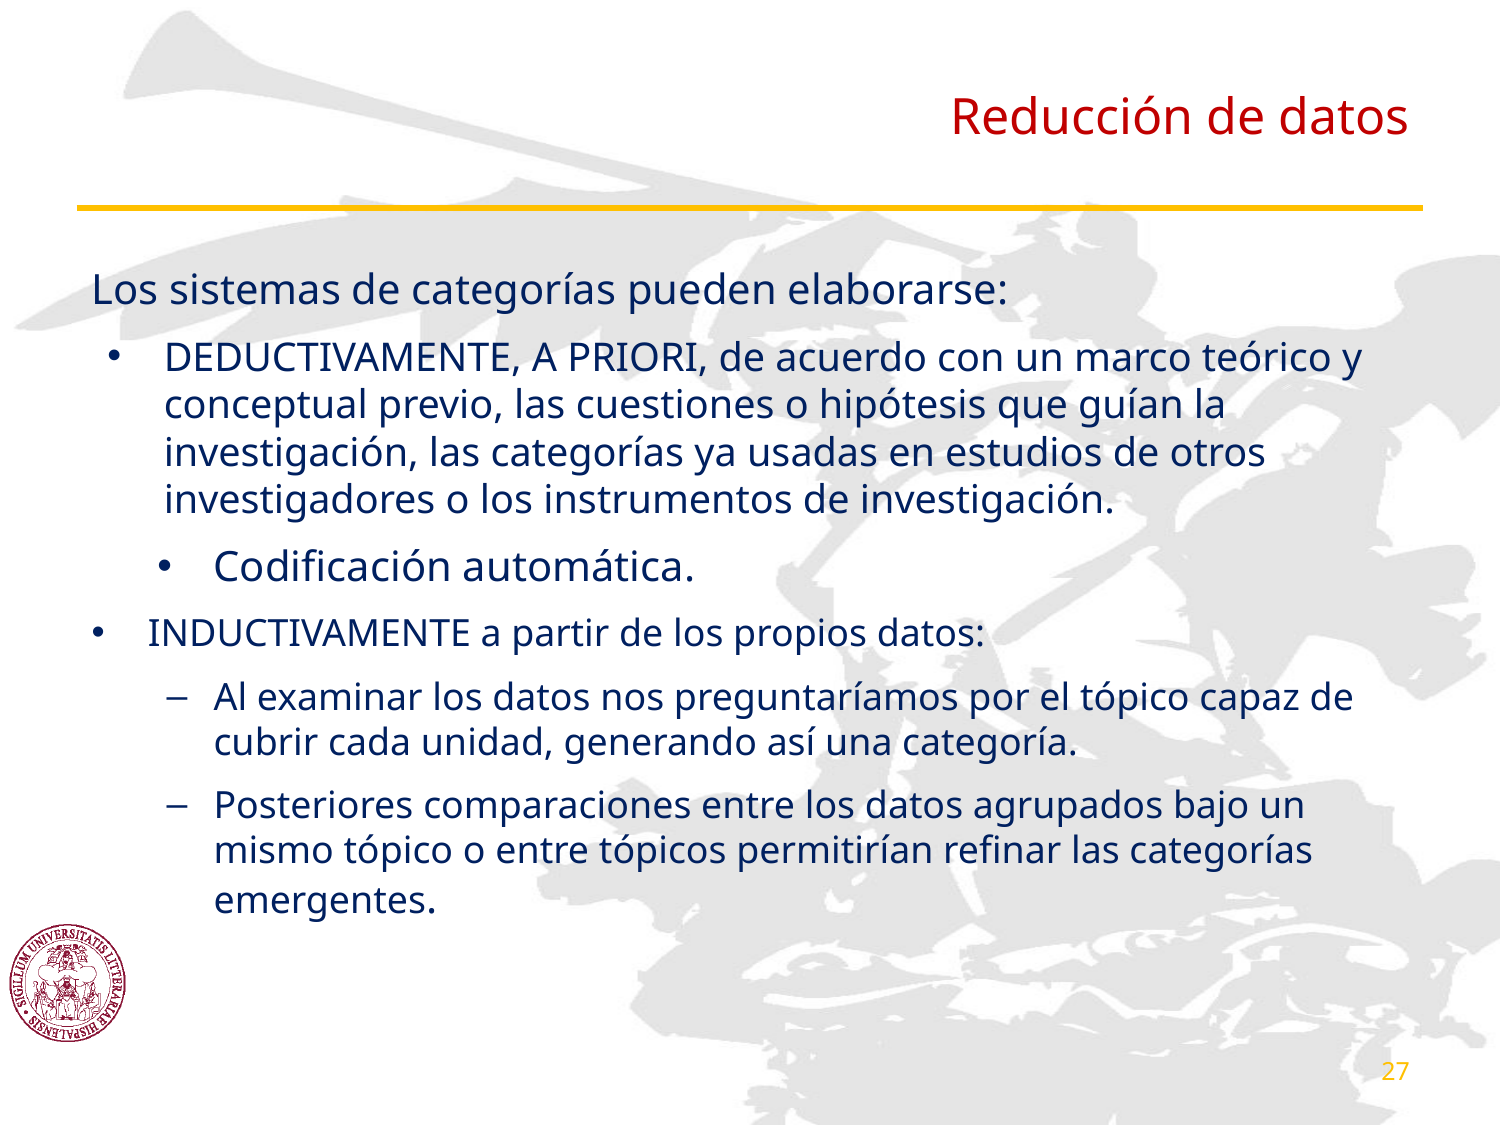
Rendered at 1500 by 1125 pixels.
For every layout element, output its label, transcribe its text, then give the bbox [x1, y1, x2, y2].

slide_number 27 [1074, 1042, 1425, 1103]
list Los sistemas de categorías pueden elaborarse: DEDUCTIVAMENTE, A PRIORI, de acuerdo con un marco teórico y conceptual previo, las cuestiones o hipótesis que guían la investigación, las categorías ya usadas en estudios de otros investigadores o los instrumentos de investigación. Codificación automática. INDUCTIVAMENTE a partir de los propios datos: Al examinar los datos nos preguntaríamos por el tópico capaz de cubrir cada unidad, generando así una categoría. Posteriores comparaciones entre los datos agrupados bajo un mismo tópico o entre tópicos permitirían refinar las categorías emergentes. [76, 255, 1427, 998]
picture [0, 0, 1500, 1125]
title Reducción de datos [75, 45, 1425, 185]
